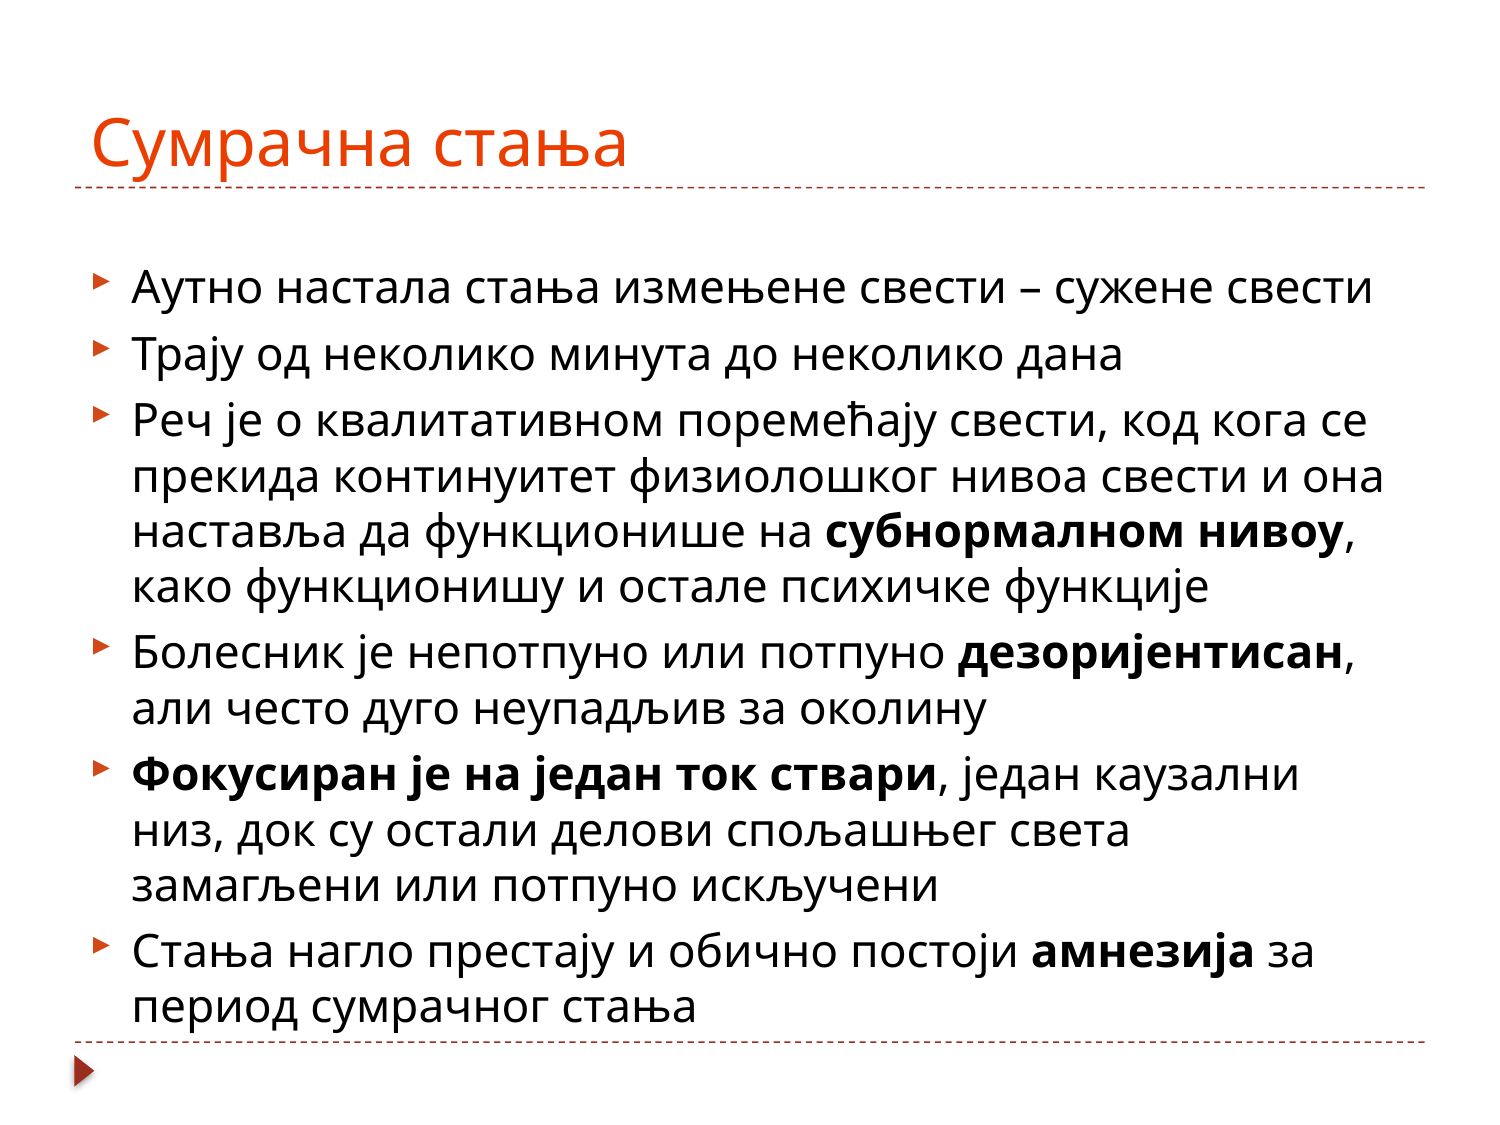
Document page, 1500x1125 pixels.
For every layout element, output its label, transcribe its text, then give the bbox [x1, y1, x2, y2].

list Аутно настала стања измењене свести – сужене свести Трају од неколико минута до неколико дана Реч је о квалитативном поремећају свести, код кога се прекида континуитет физиолошког нивоа свести и она наставља да функционише на субнормалном нивоу, како функционишу и остале психичке функције Болесник је непотпуно или потпуно дезоријентисан, али често дуго неупадљив за околину Фокусиран је на један ток ствари, један каузални низ, док су остали делови спољашњег света замагљени или потпуно искључени Стања нагло престају и обично постоји амнезија за период сумрачног стања [74, 249, 1401, 1051]
title Сумрачна стања [74, 24, 1426, 188]
